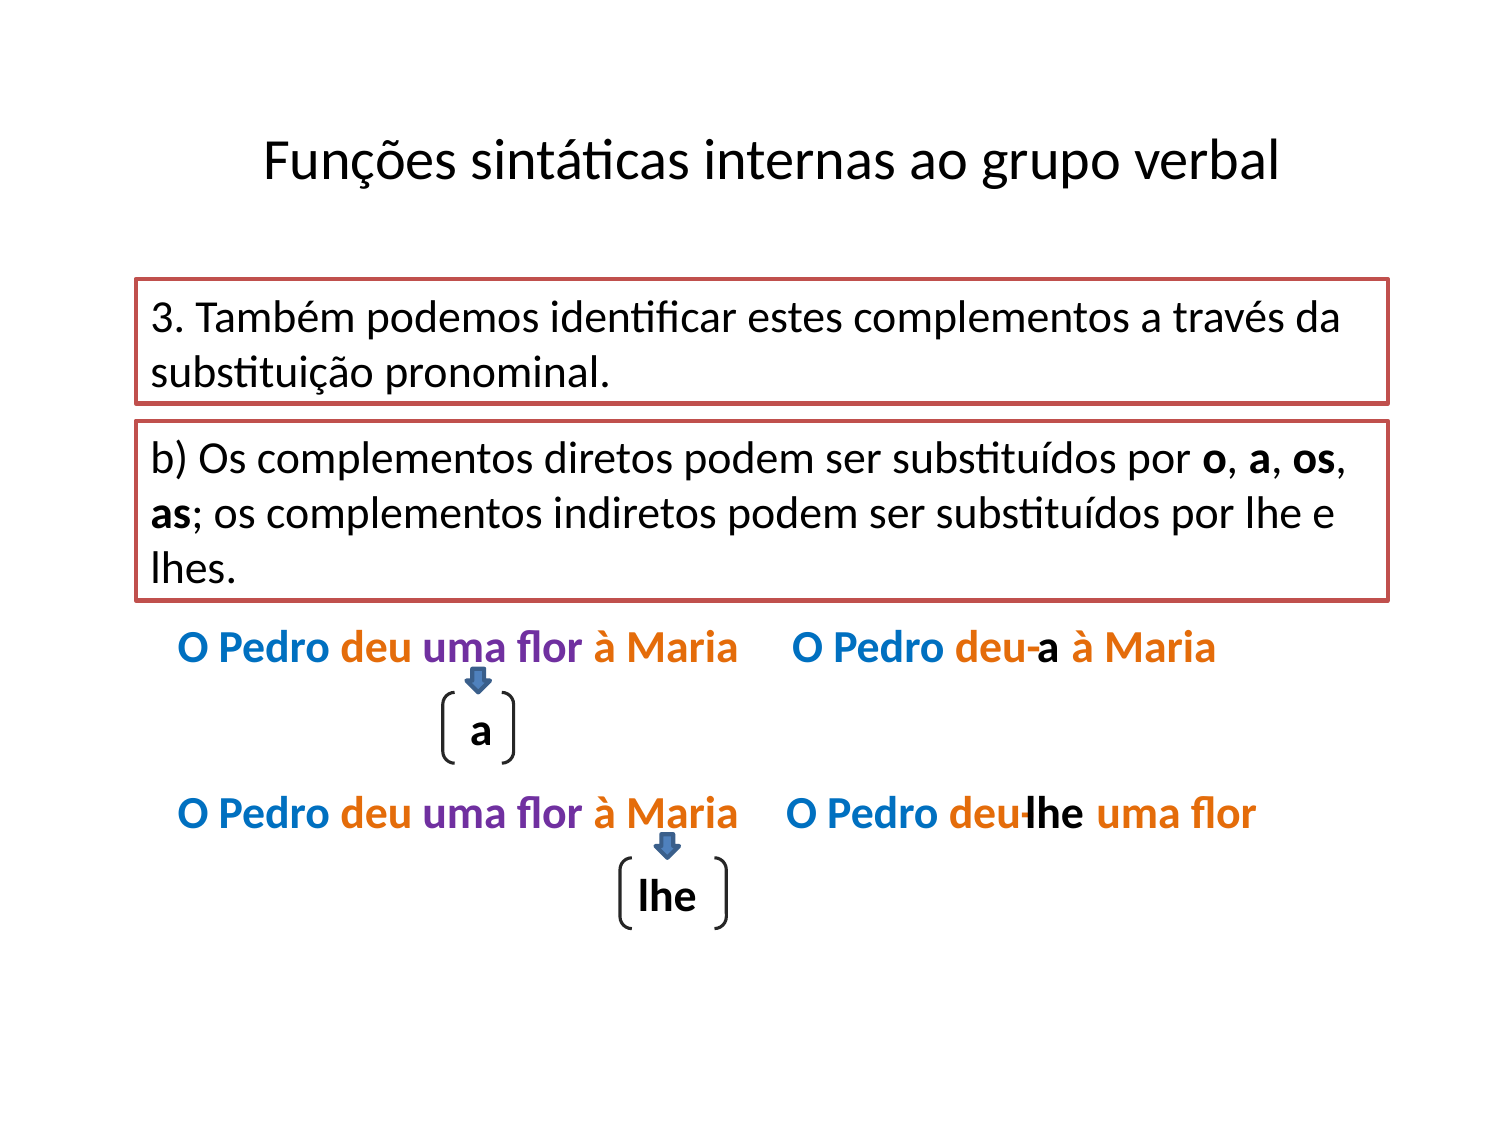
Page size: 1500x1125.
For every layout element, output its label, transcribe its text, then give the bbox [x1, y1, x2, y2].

text_box b) Os complementos diretos podem ser substituídos por o, a, os, as; os complementos indiretos podem ser substituídos por lhe e lhes. [134, 419, 1390, 603]
text_box O Pedro deu- à Maria [777, 609, 1022, 680]
text_box O Pedro deu uma flor à Maria [162, 609, 754, 680]
text_box 3. Também podemos identificar estes complementos a través da substituição pronominal. [134, 277, 1390, 406]
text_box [619, 833, 727, 929]
text_box [464, 666, 492, 690]
text_box lhe [1010, 775, 1099, 845]
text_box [442, 692, 514, 764]
text_box O Pedro deu uma flor à Maria [162, 775, 754, 845]
text_box Funções sintáticas internas ao grupo verbal [248, 113, 1297, 199]
text_box O Pedro deu- à Maria [1075, 609, 1232, 680]
text_box a [1022, 609, 1075, 680]
text_box O Pedro deu- uma flor [771, 775, 1010, 845]
text_box O Pedro deu- uma flor [1099, 775, 1272, 845]
